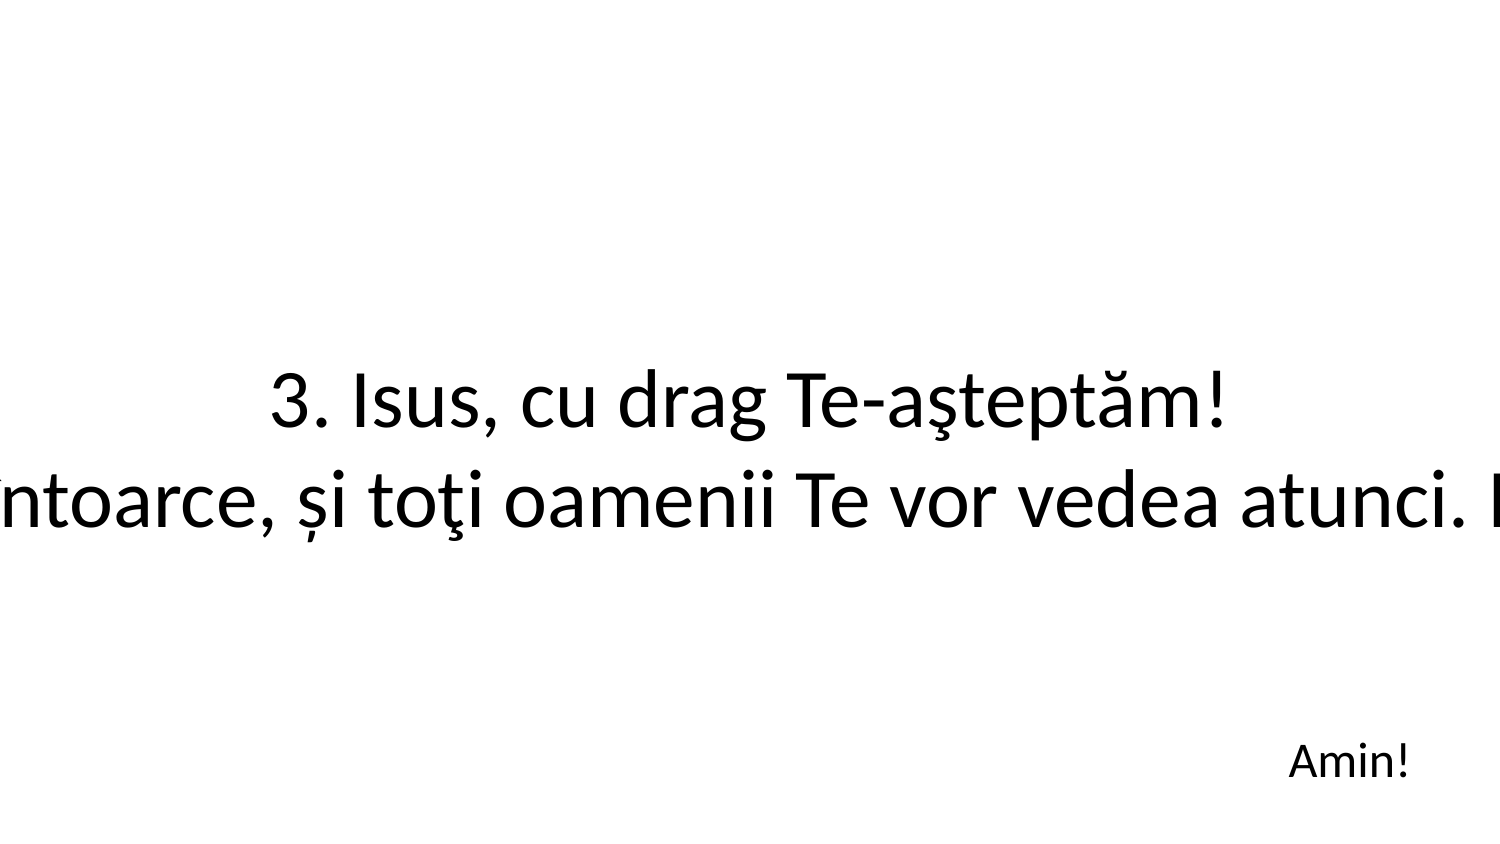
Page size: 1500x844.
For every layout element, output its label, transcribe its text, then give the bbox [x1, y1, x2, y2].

text_box Amin! [1273, 674, 1427, 795]
text_box 3. Isus, cu drag Te-aşteptăm! Ne-ai promis că Tu Te vei întoarce, și toţi oamenii Te vor vedea atunci. Isus, cu drag Te-aşteptăm! [0, 292, 1500, 552]
